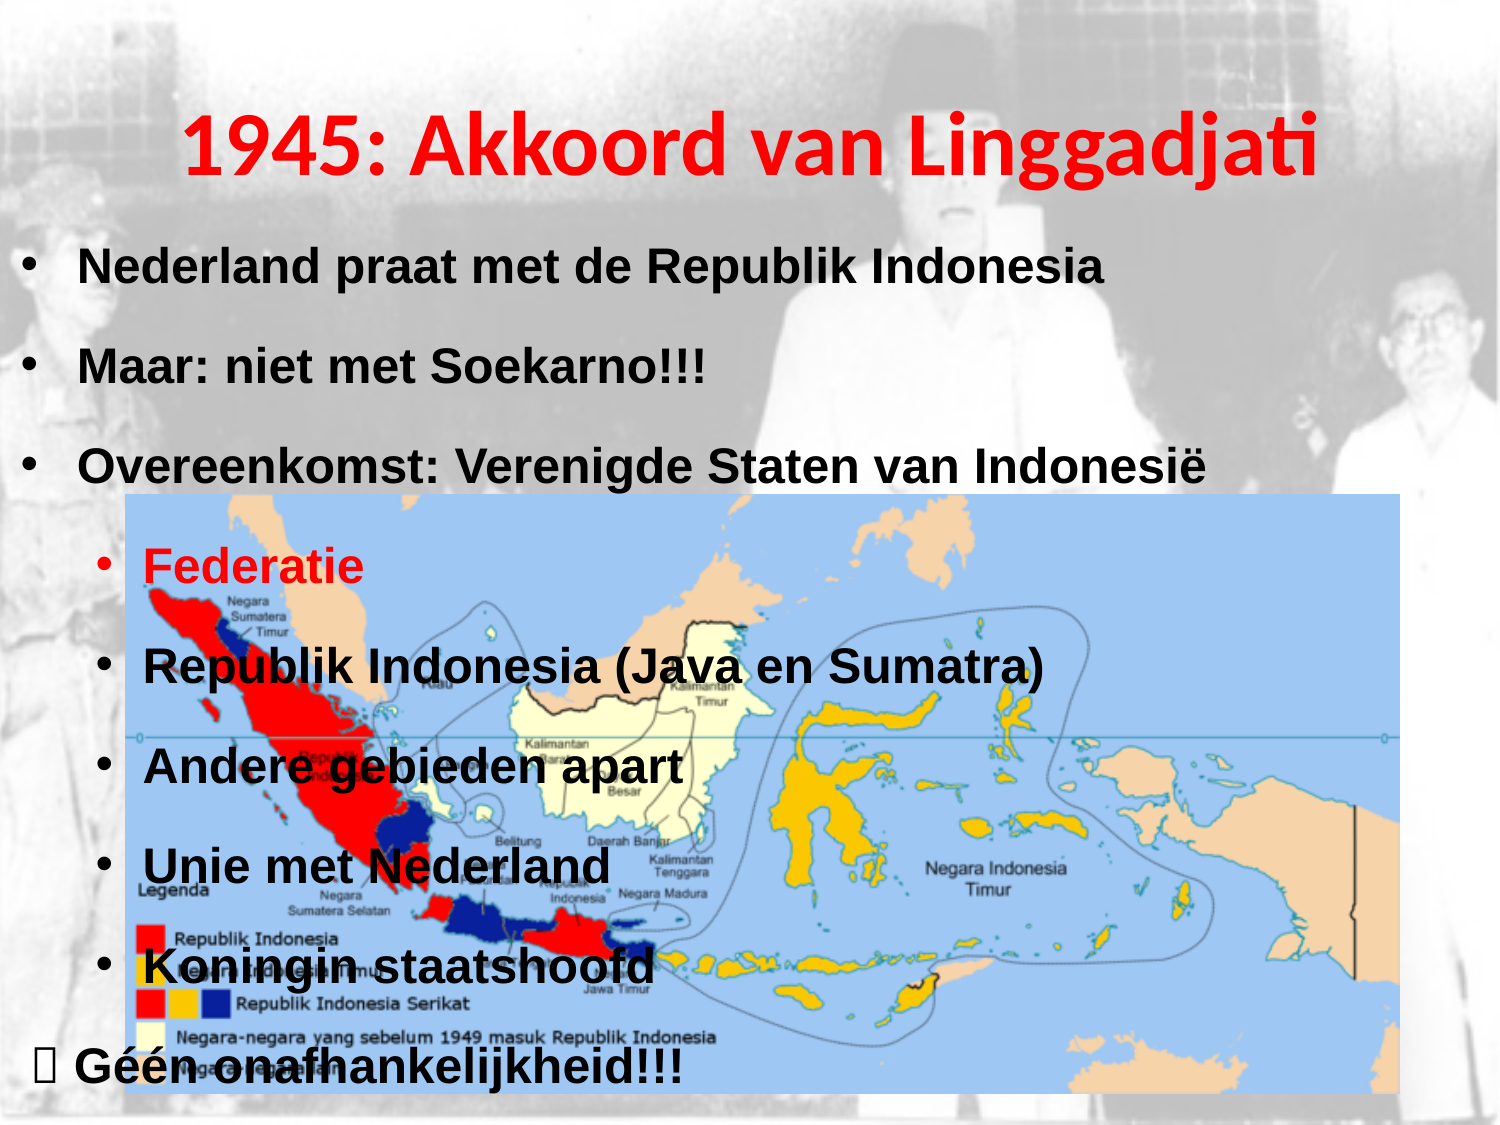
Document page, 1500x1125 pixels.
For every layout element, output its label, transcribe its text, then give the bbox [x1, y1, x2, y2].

picture [125, 494, 1400, 1095]
title 1945: Akkoord van Linggadjati [75, 45, 1425, 233]
text_box Nederland praat met de Republik Indonesia Maar: niet met Soekarno!!! Overeenkomst: Verenigde Staten van Indonesië Federatie Republik Indonesia (Java en Sumatra) Andere gebieden apart Unie met Nederland Koningin staatshoofd  Géén onafhankelijkheid!!! [5, 196, 1306, 852]
